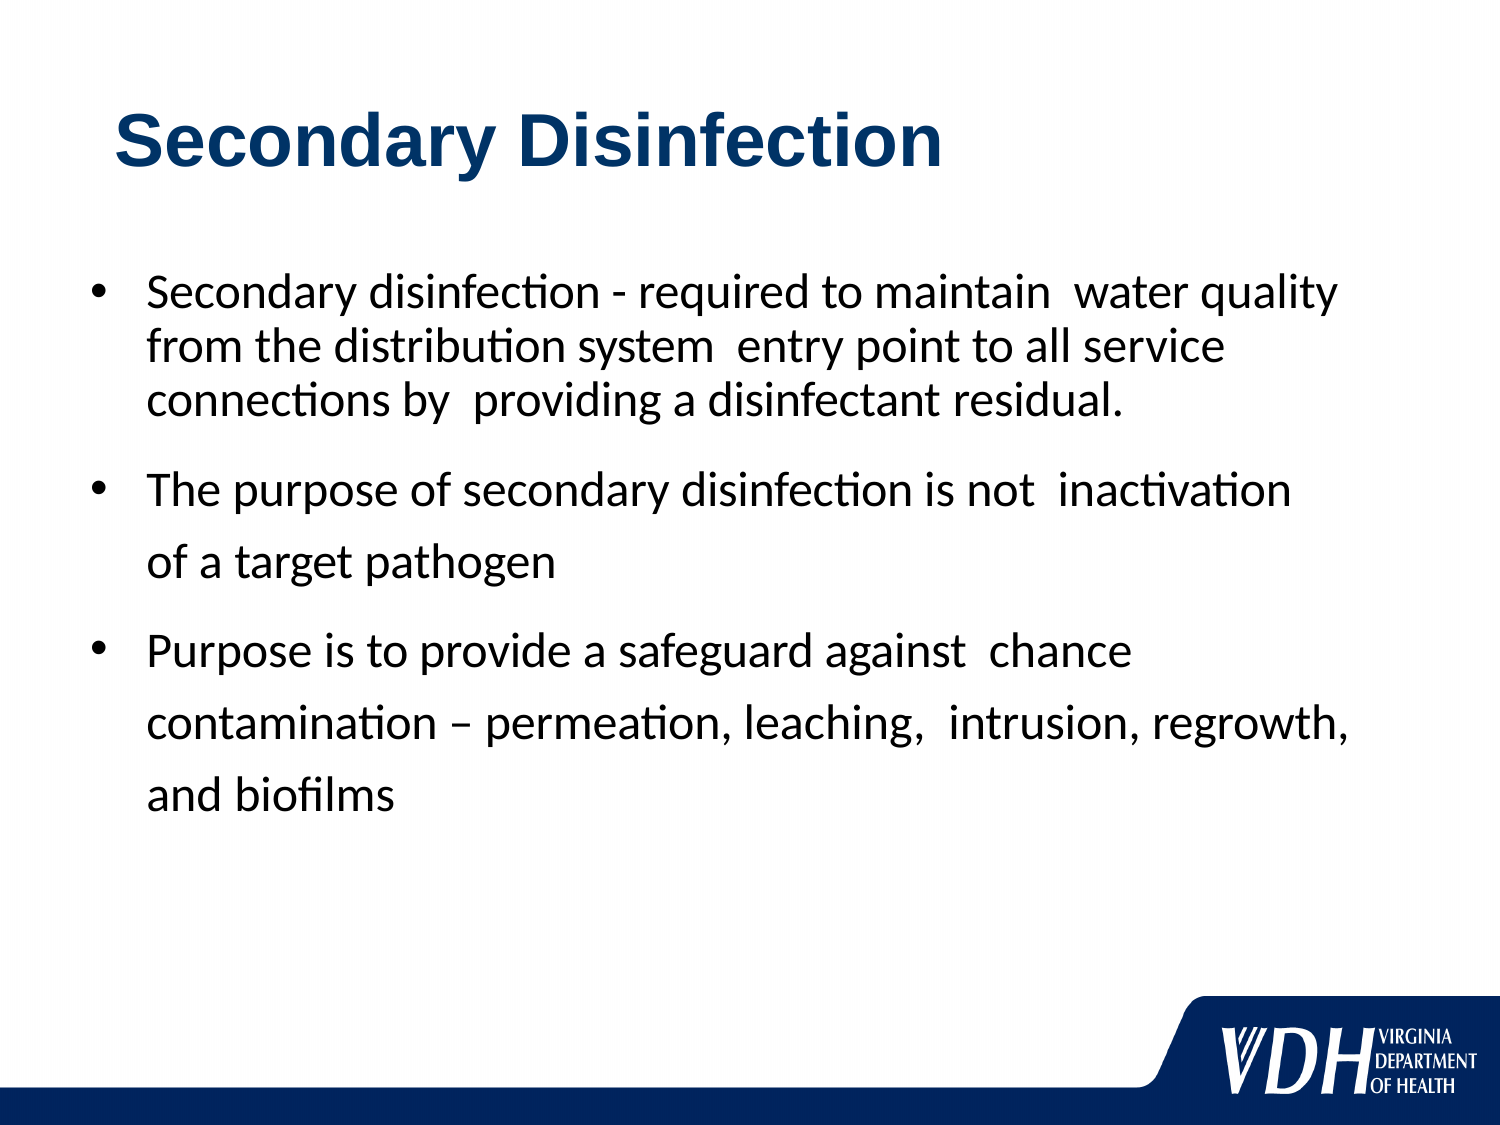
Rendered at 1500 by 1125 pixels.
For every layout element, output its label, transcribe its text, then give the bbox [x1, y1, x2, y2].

text_box Secondary disinfection - required to maintain water quality from the distribution system entry point to all service connections by providing a disinfectant residual. The purpose of secondary disinfection is not inactivation of a target pathogen Purpose is to provide a safeguard against chance contamination – permeation, leaching, intrusion, regrowth, and biofilms [87, 255, 1405, 822]
title Secondary Disinfection [112, 40, 1002, 231]
picture [0, 0, 1500, 1125]
